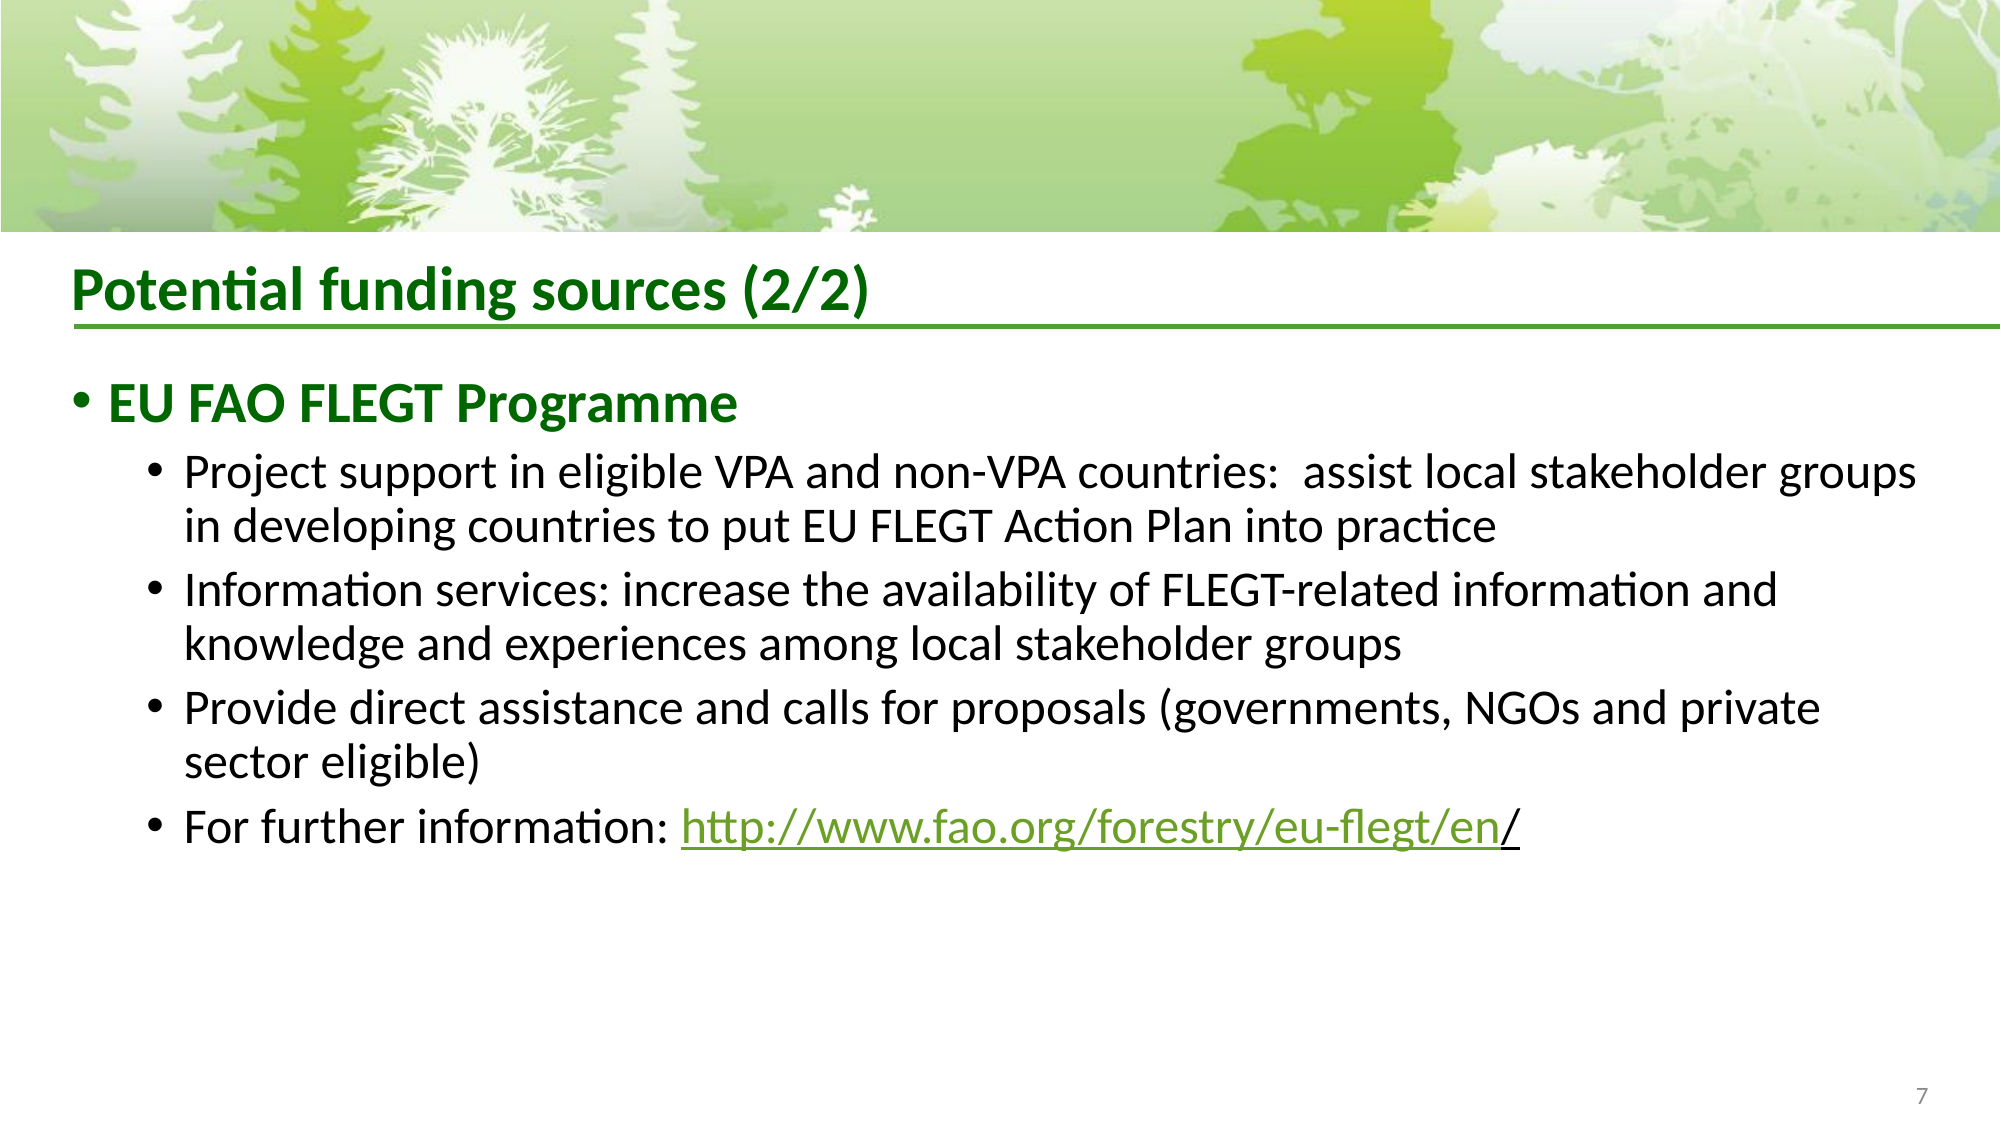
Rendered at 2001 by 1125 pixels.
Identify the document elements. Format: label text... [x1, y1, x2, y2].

slide_number 7 [1493, 1065, 1944, 1125]
title Potential funding sources (2/2) [56, 181, 1782, 364]
list EU FAO FLEGT Programme Project support in eligible VPA and non-VPA countries: assist local stakeholder groups in developing countries to put EU FLEGT Action Plan into practice Information services: increase the availability of FLEGT-related information and knowledge and experiences among local stakeholder groups Provide direct assistance and calls for proposals (governments, NGOs and private sector eligible) For further information: http://www.fao.org/forestry/eu-flegt/en/ [56, 364, 1944, 970]
picture [0, 0, 2000, 232]
